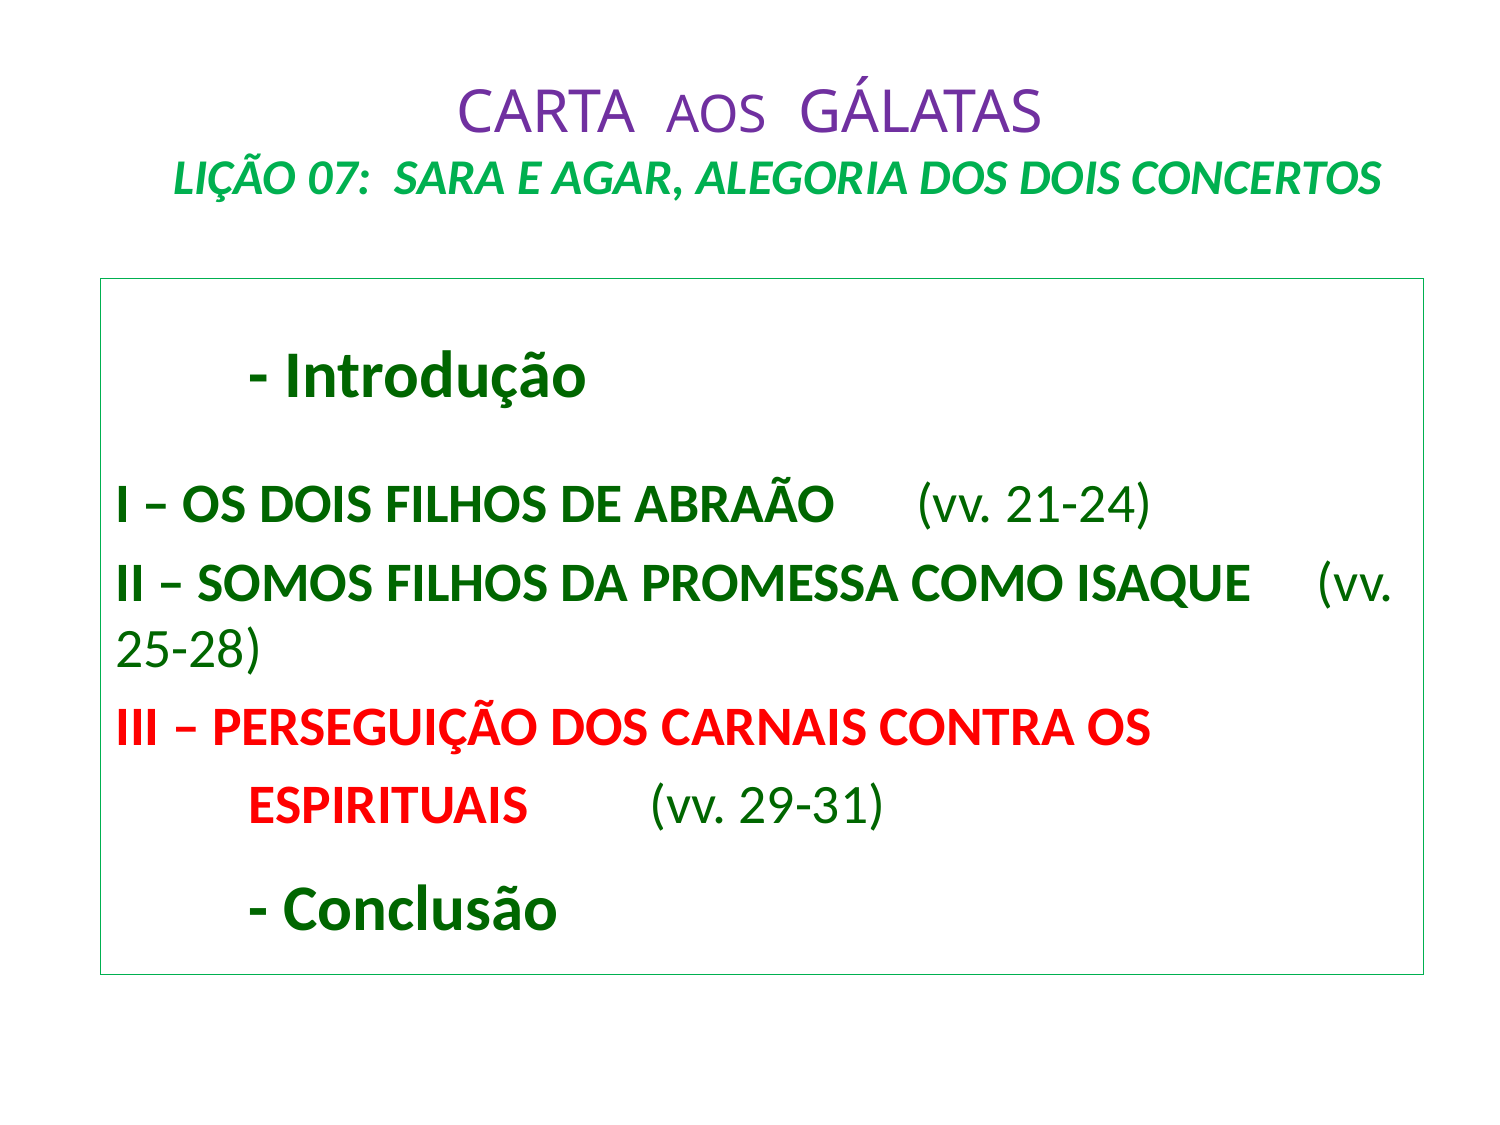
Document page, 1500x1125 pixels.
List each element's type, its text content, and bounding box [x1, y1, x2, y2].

list - Introdução I – OS DOIS FILHOS DE ABRAÃO (vv. 21-24) II – SOMOS FILHOS DA PROMESSA COMO ISAQUE (vv. 25-28) III – PERSEGUIÇÃO DOS CARNAIS CONTRA OS ESPIRITUAIS (vv. 29-31) - Conclusão [100, 278, 1424, 975]
title CARTA AOS GÁLATAS LIÇÃO 07: SARA E AGAR, ALEGORIA DOS DOIS CONCERTOS [75, 45, 1425, 233]
